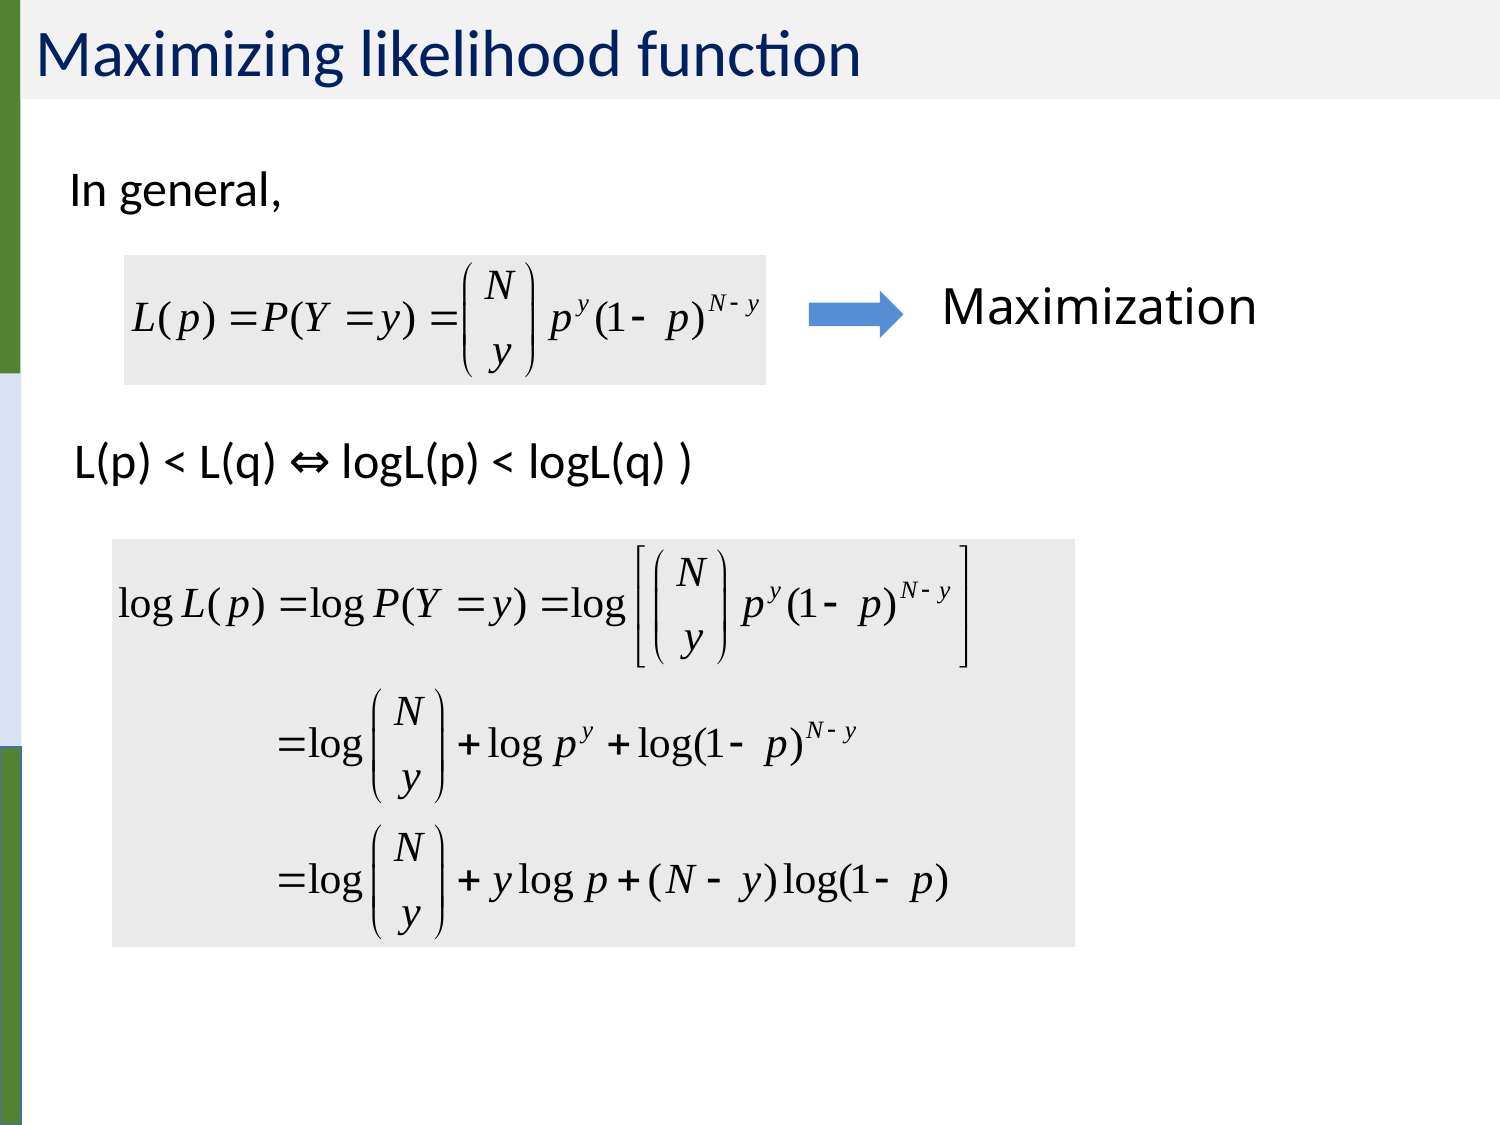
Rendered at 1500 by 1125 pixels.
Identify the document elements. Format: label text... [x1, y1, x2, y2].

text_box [123, 255, 767, 386]
text_box [806, 288, 906, 340]
text_box L(p) < L(q) ⇔ logL(p) < logL(q) ) [59, 420, 721, 556]
text_box In general, [54, 148, 310, 224]
text_box Maximization [927, 267, 1353, 342]
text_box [111, 538, 1075, 948]
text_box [0, 0, 22, 1125]
title Maximizing likelihood function [24, 0, 1500, 99]
